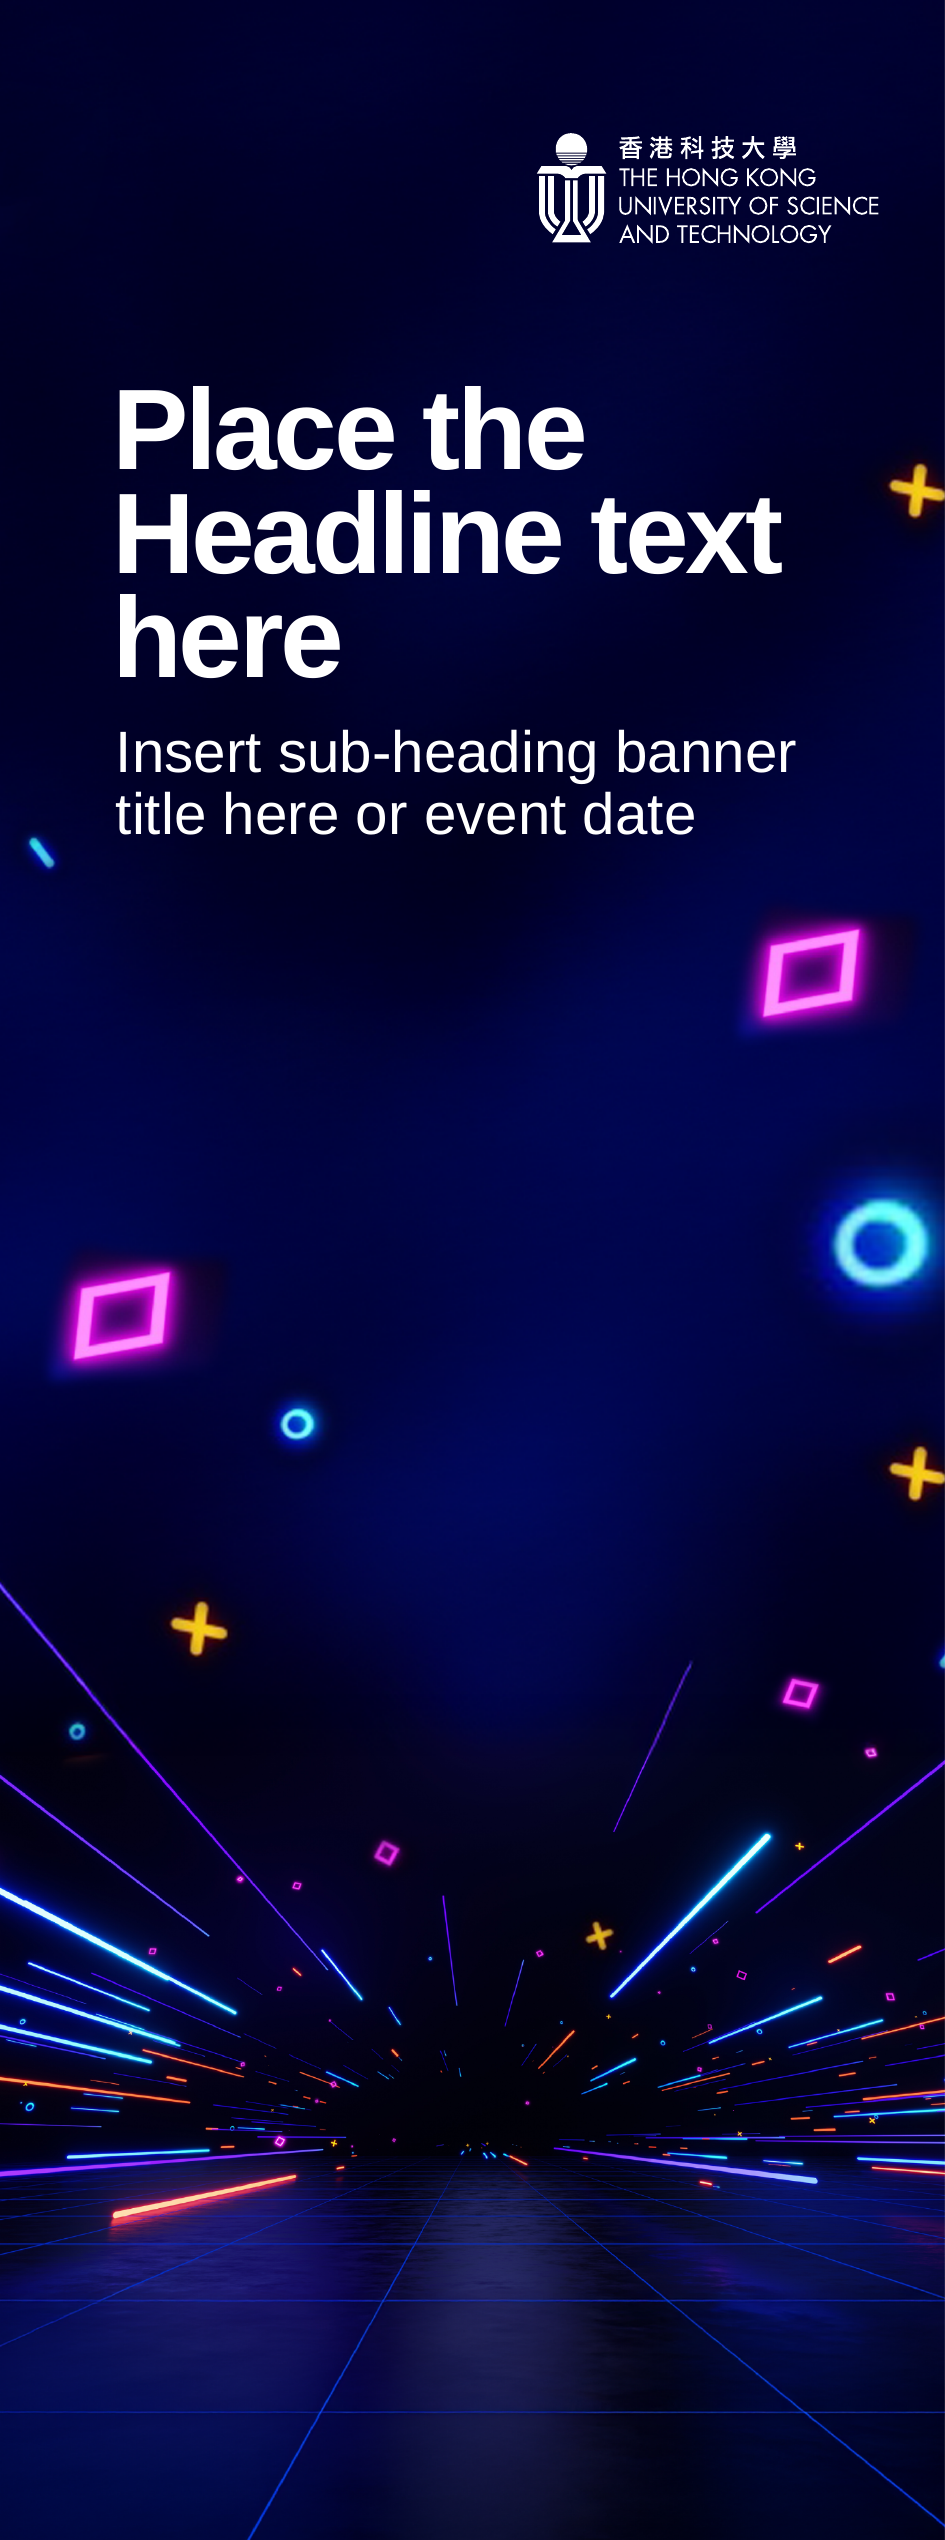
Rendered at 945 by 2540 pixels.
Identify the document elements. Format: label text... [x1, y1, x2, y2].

picture [0, 0, 945, 2540]
list Insert sub-heading banner title here or event date [101, 714, 835, 879]
list Place the Headline text here [97, 380, 919, 737]
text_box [536, 133, 879, 244]
